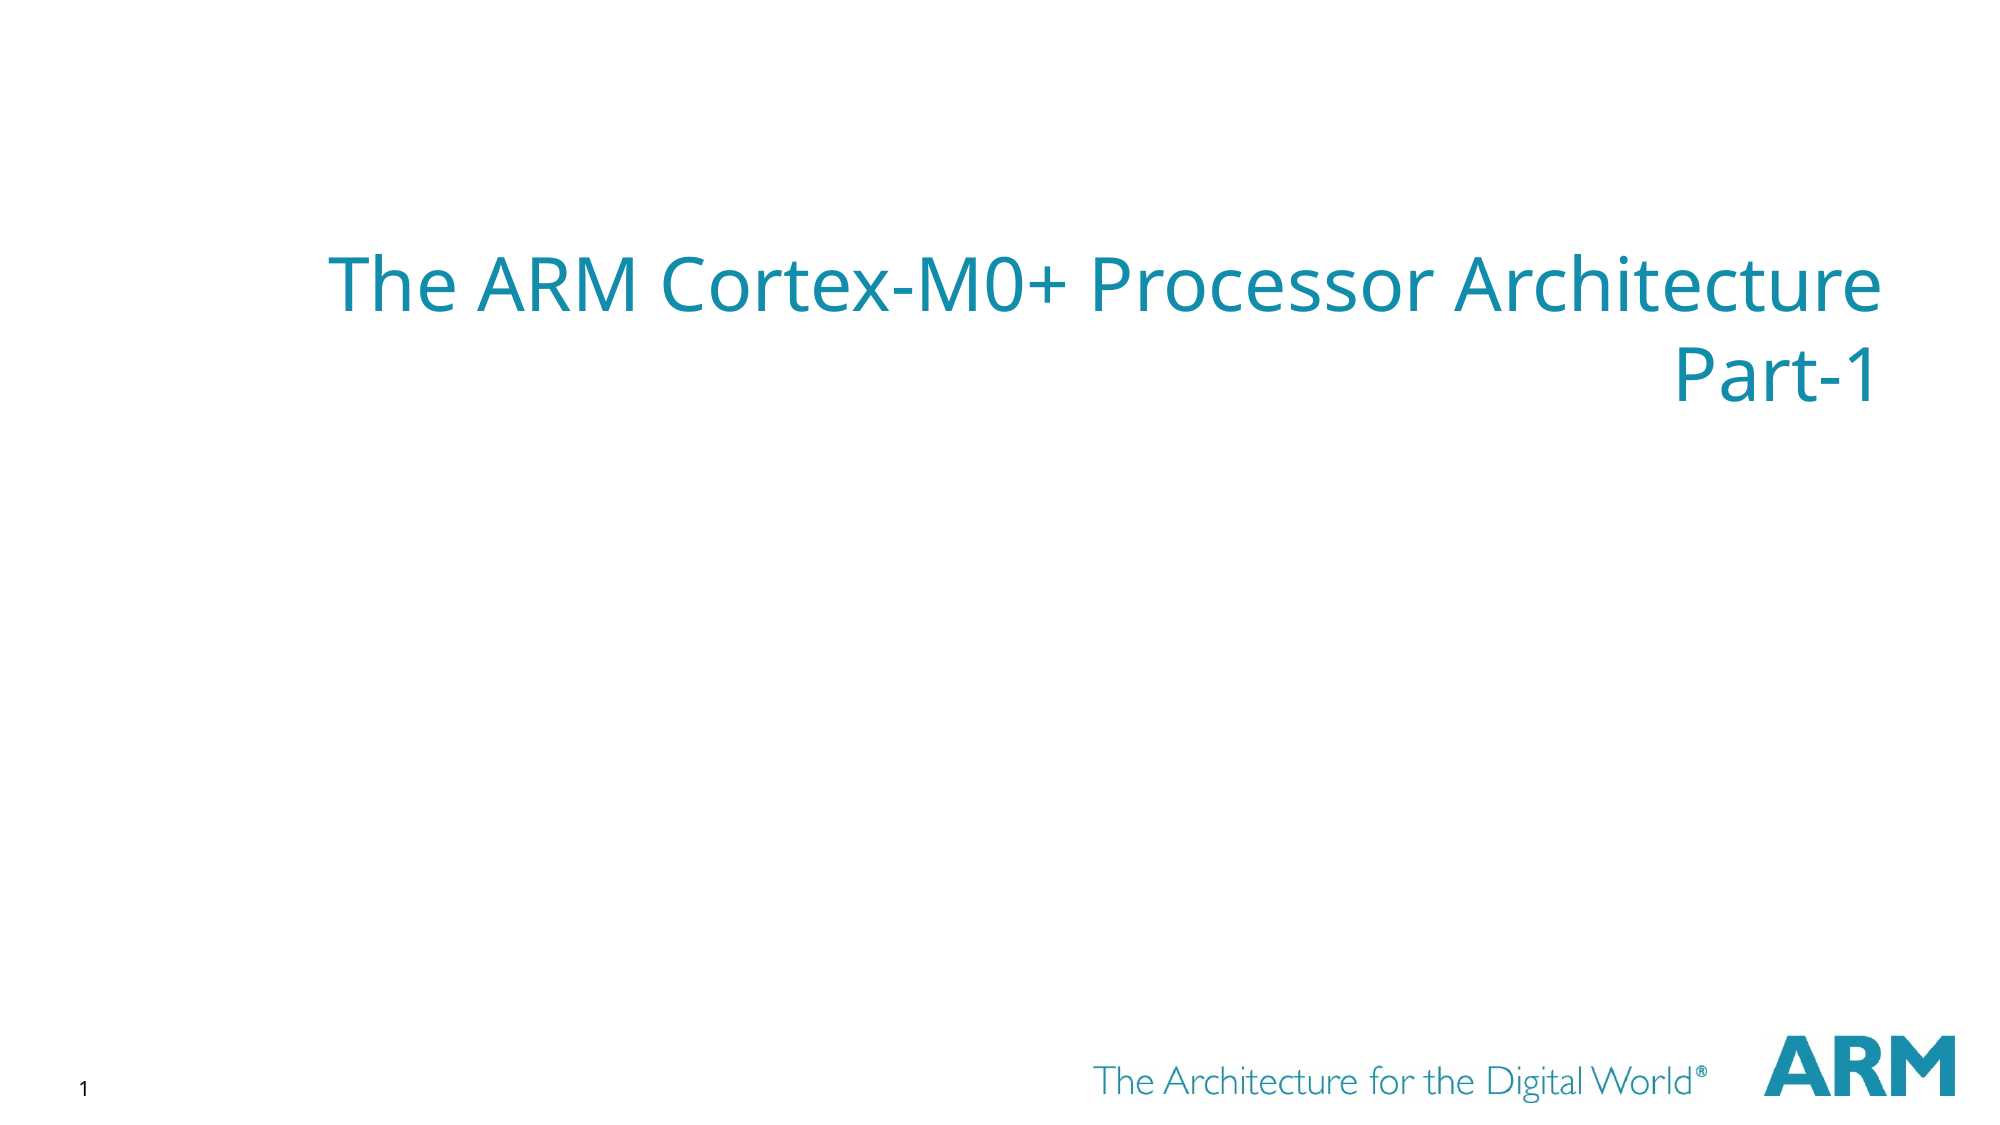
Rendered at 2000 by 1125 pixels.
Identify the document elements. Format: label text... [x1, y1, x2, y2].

picture [1763, 1035, 1955, 1096]
title The ARM Cortex-M0+ Processor Architecture Part-1 [147, 236, 1886, 552]
picture [1093, 1065, 1707, 1103]
